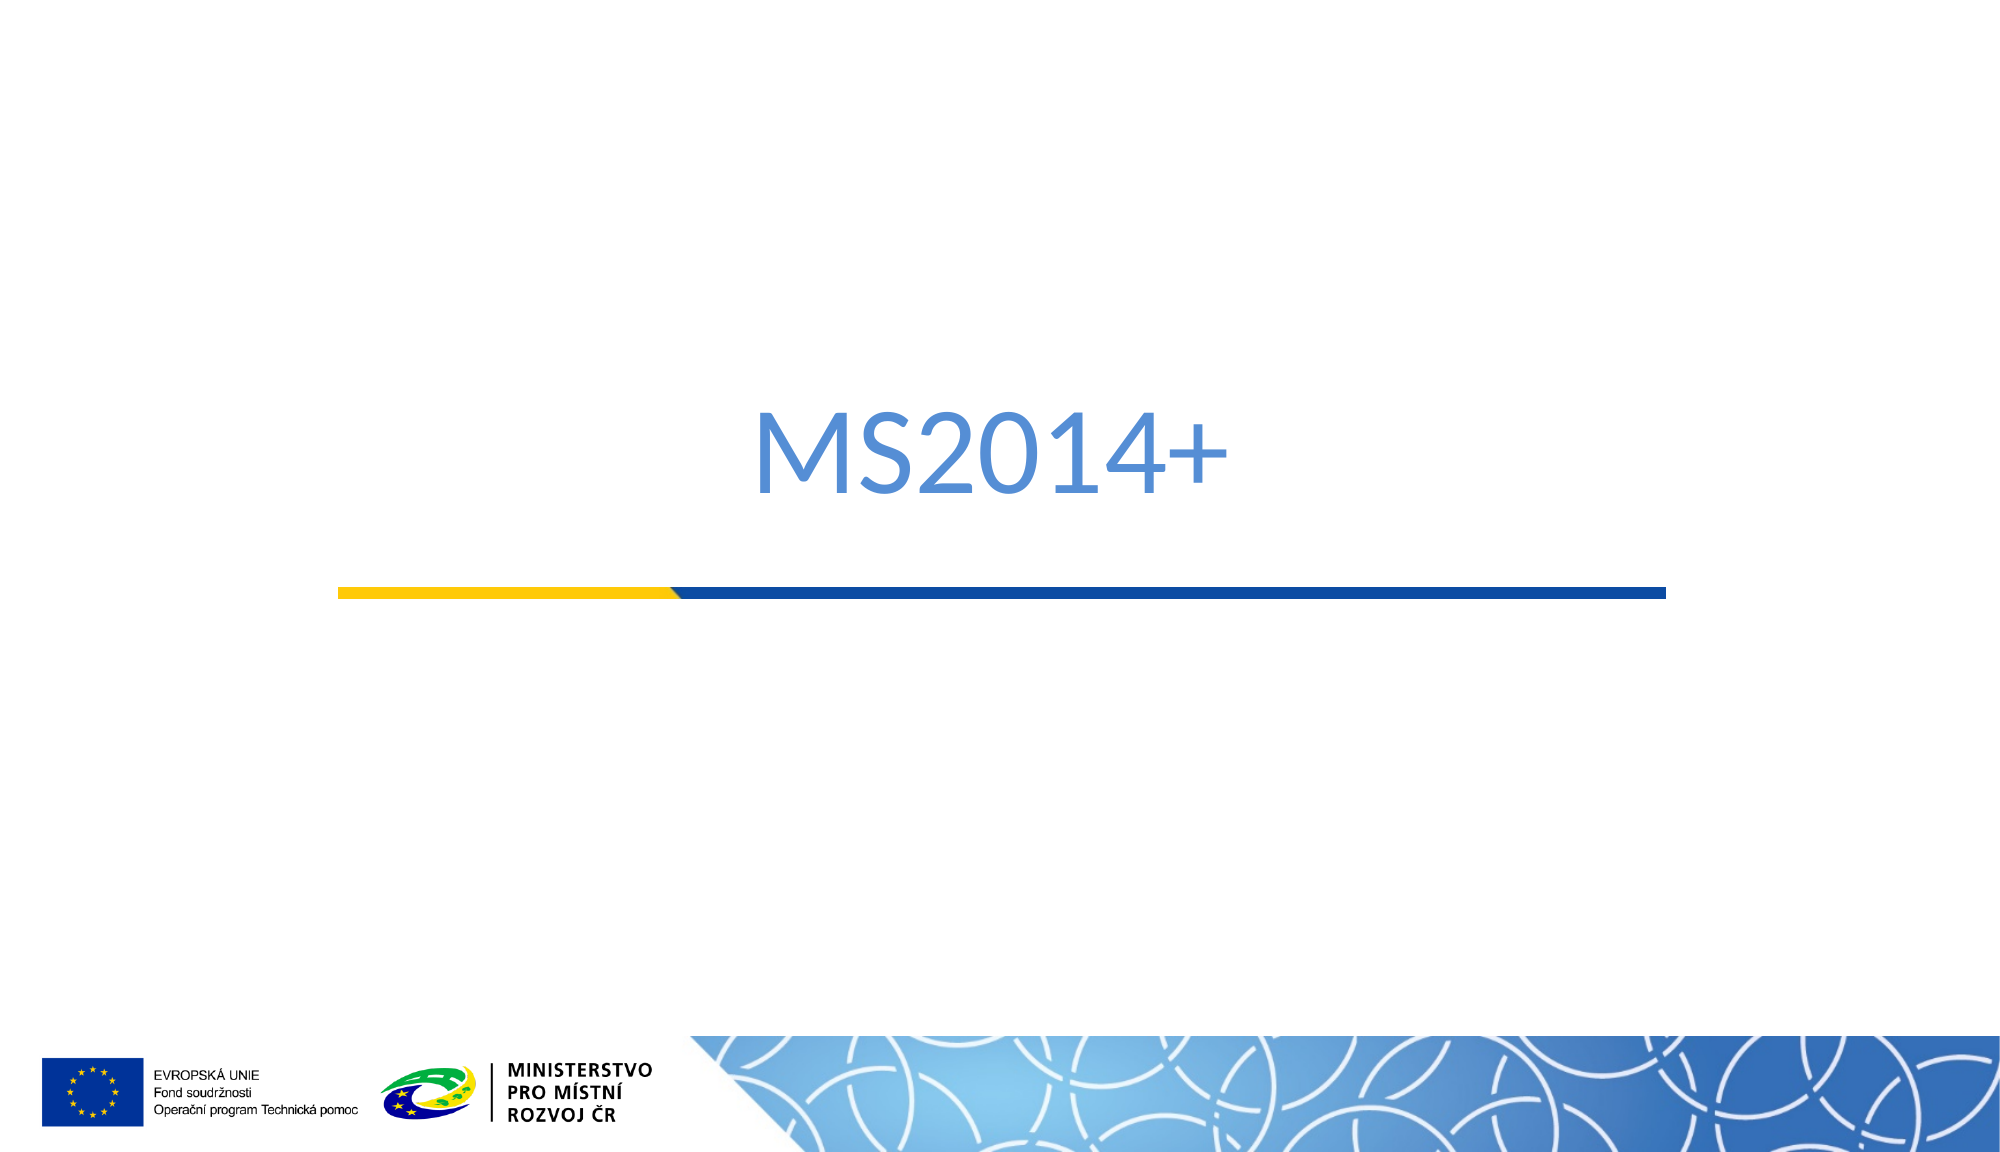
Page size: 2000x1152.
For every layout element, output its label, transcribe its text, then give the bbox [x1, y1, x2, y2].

picture [19, 1035, 674, 1149]
picture [338, 587, 1666, 599]
title MS2014+ [90, 361, 1891, 554]
picture [680, 1036, 2000, 1152]
